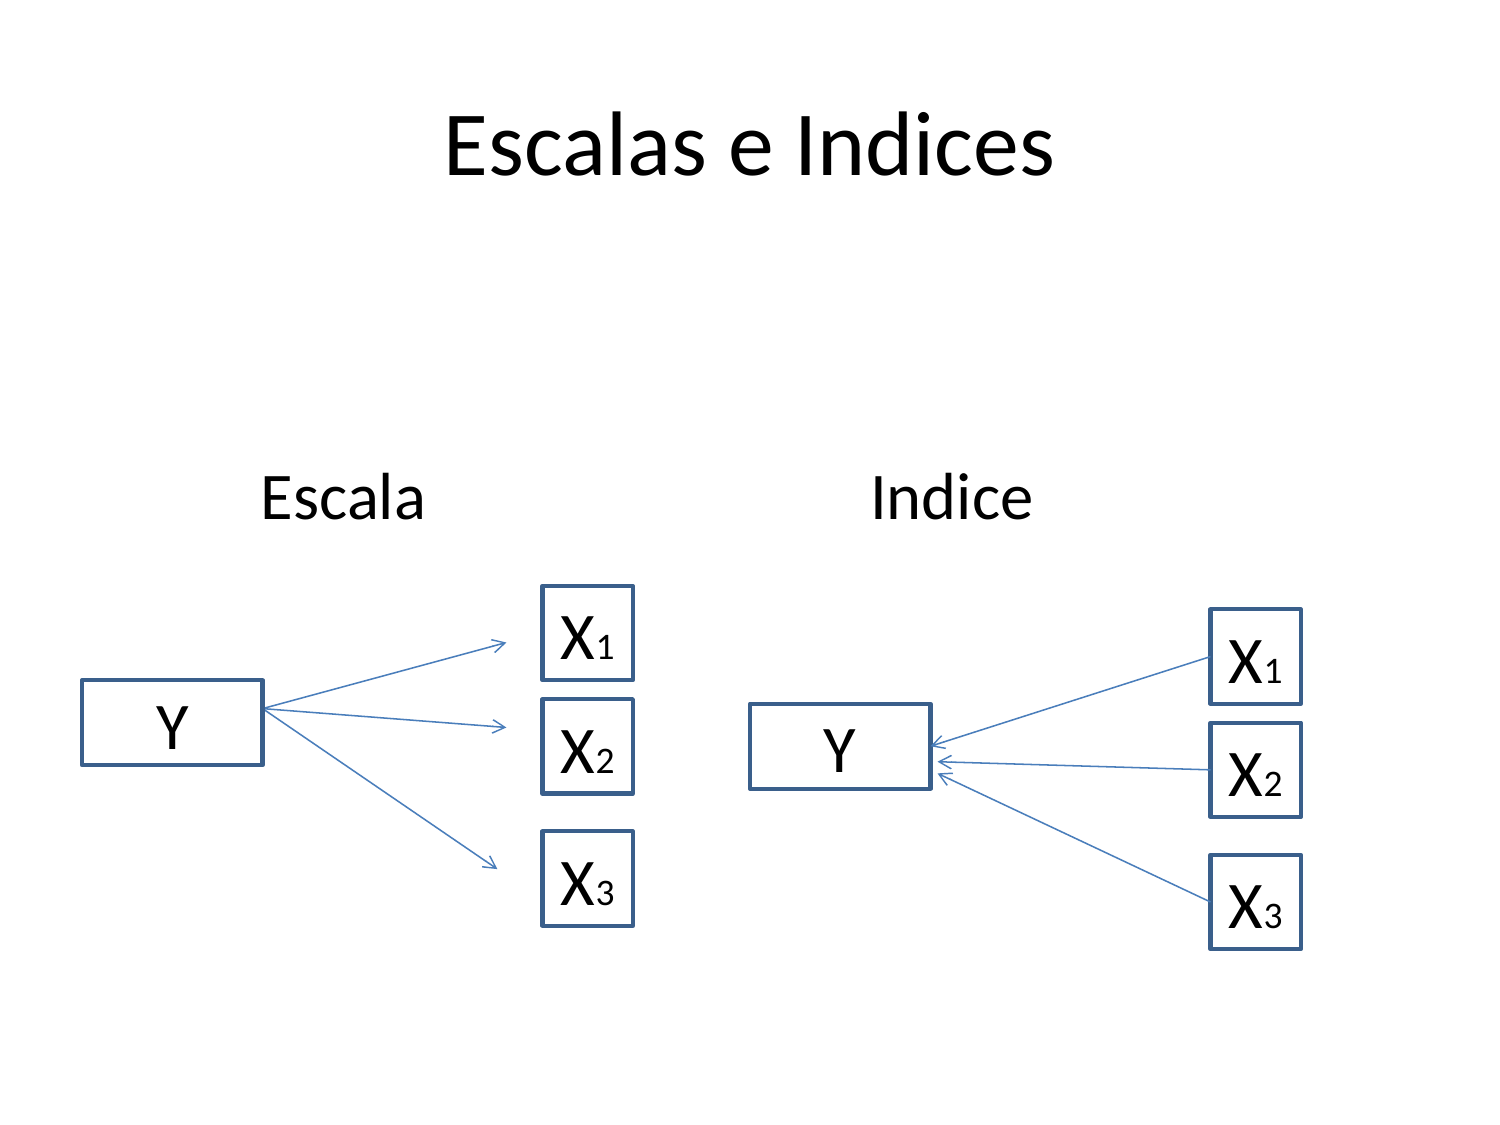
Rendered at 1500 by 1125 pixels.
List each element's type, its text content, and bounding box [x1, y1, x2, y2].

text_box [930, 656, 1211, 747]
text_box Y [748, 702, 933, 791]
text_box Escala [246, 445, 633, 540]
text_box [81, 585, 634, 927]
text_box X2 [1208, 721, 1303, 819]
title Escalas e Indices [75, 45, 1425, 233]
text_box X3 [1208, 853, 1303, 951]
text_box Indice [855, 445, 1243, 540]
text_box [937, 773, 1211, 903]
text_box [937, 761, 1211, 770]
text_box X1 [1208, 607, 1303, 706]
